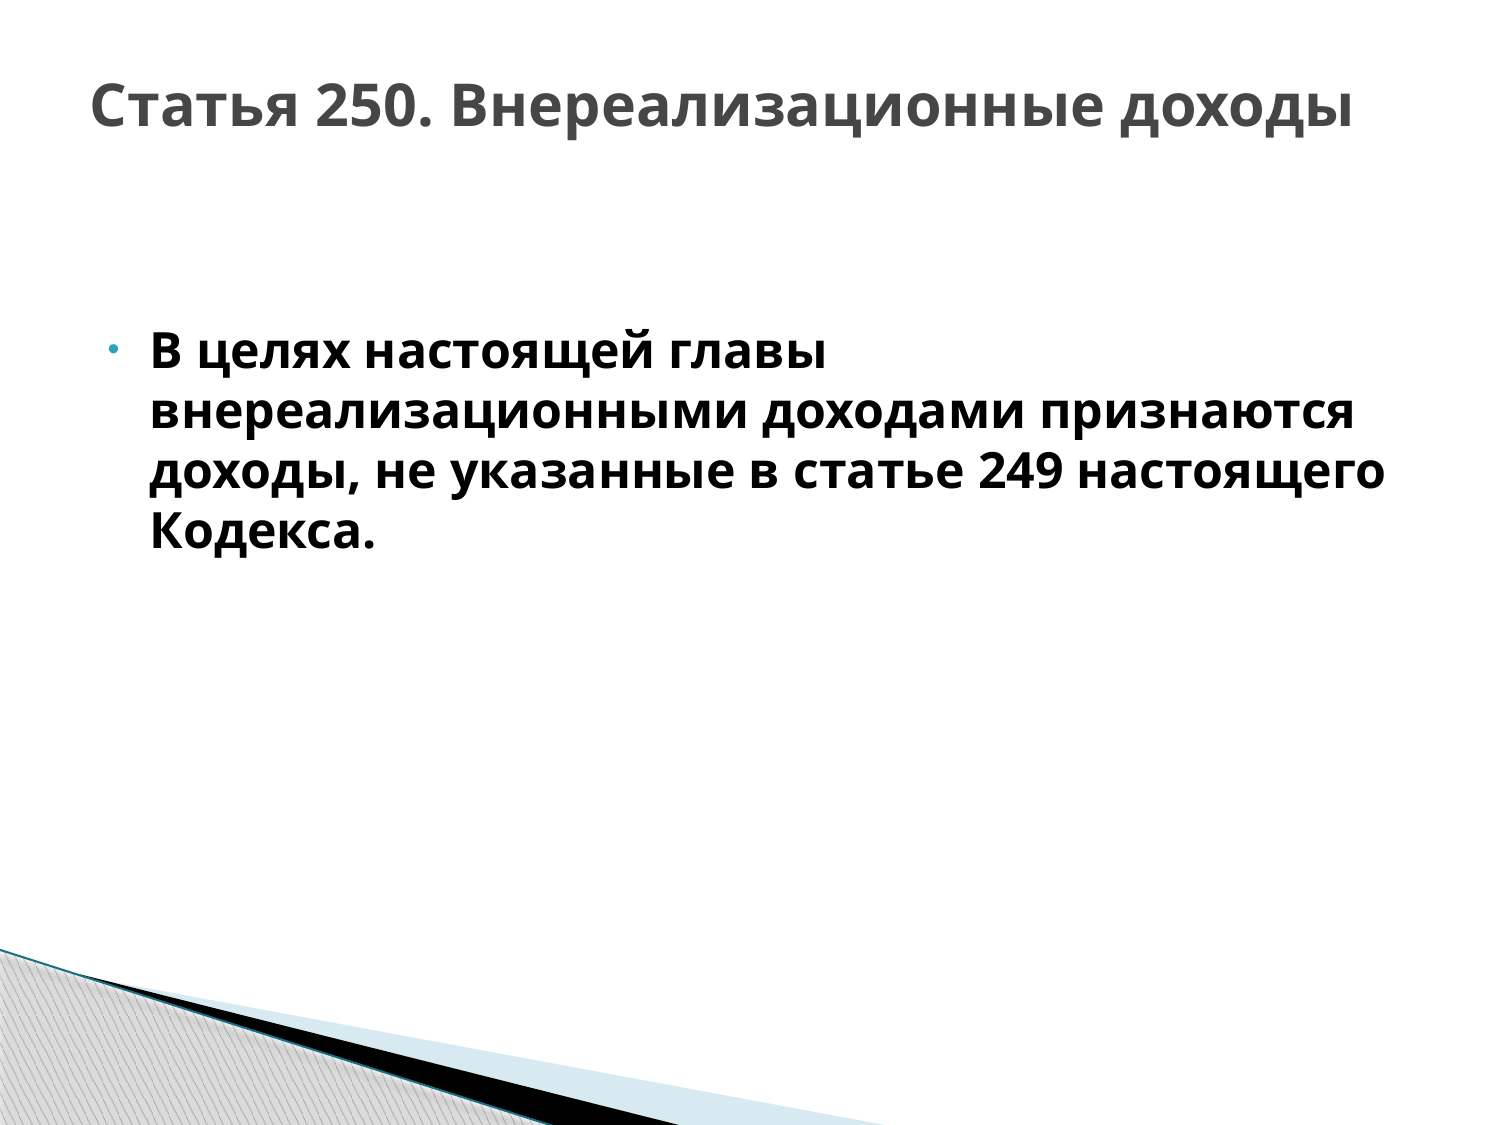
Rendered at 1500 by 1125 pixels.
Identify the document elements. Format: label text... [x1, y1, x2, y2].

list В целях настоящей главы внереализационными доходами признаются доходы, не указанные в статье 249 настоящего Кодекса. [75, 243, 1425, 986]
title Статья 250. Внереализационные доходы [75, 45, 1425, 233]
